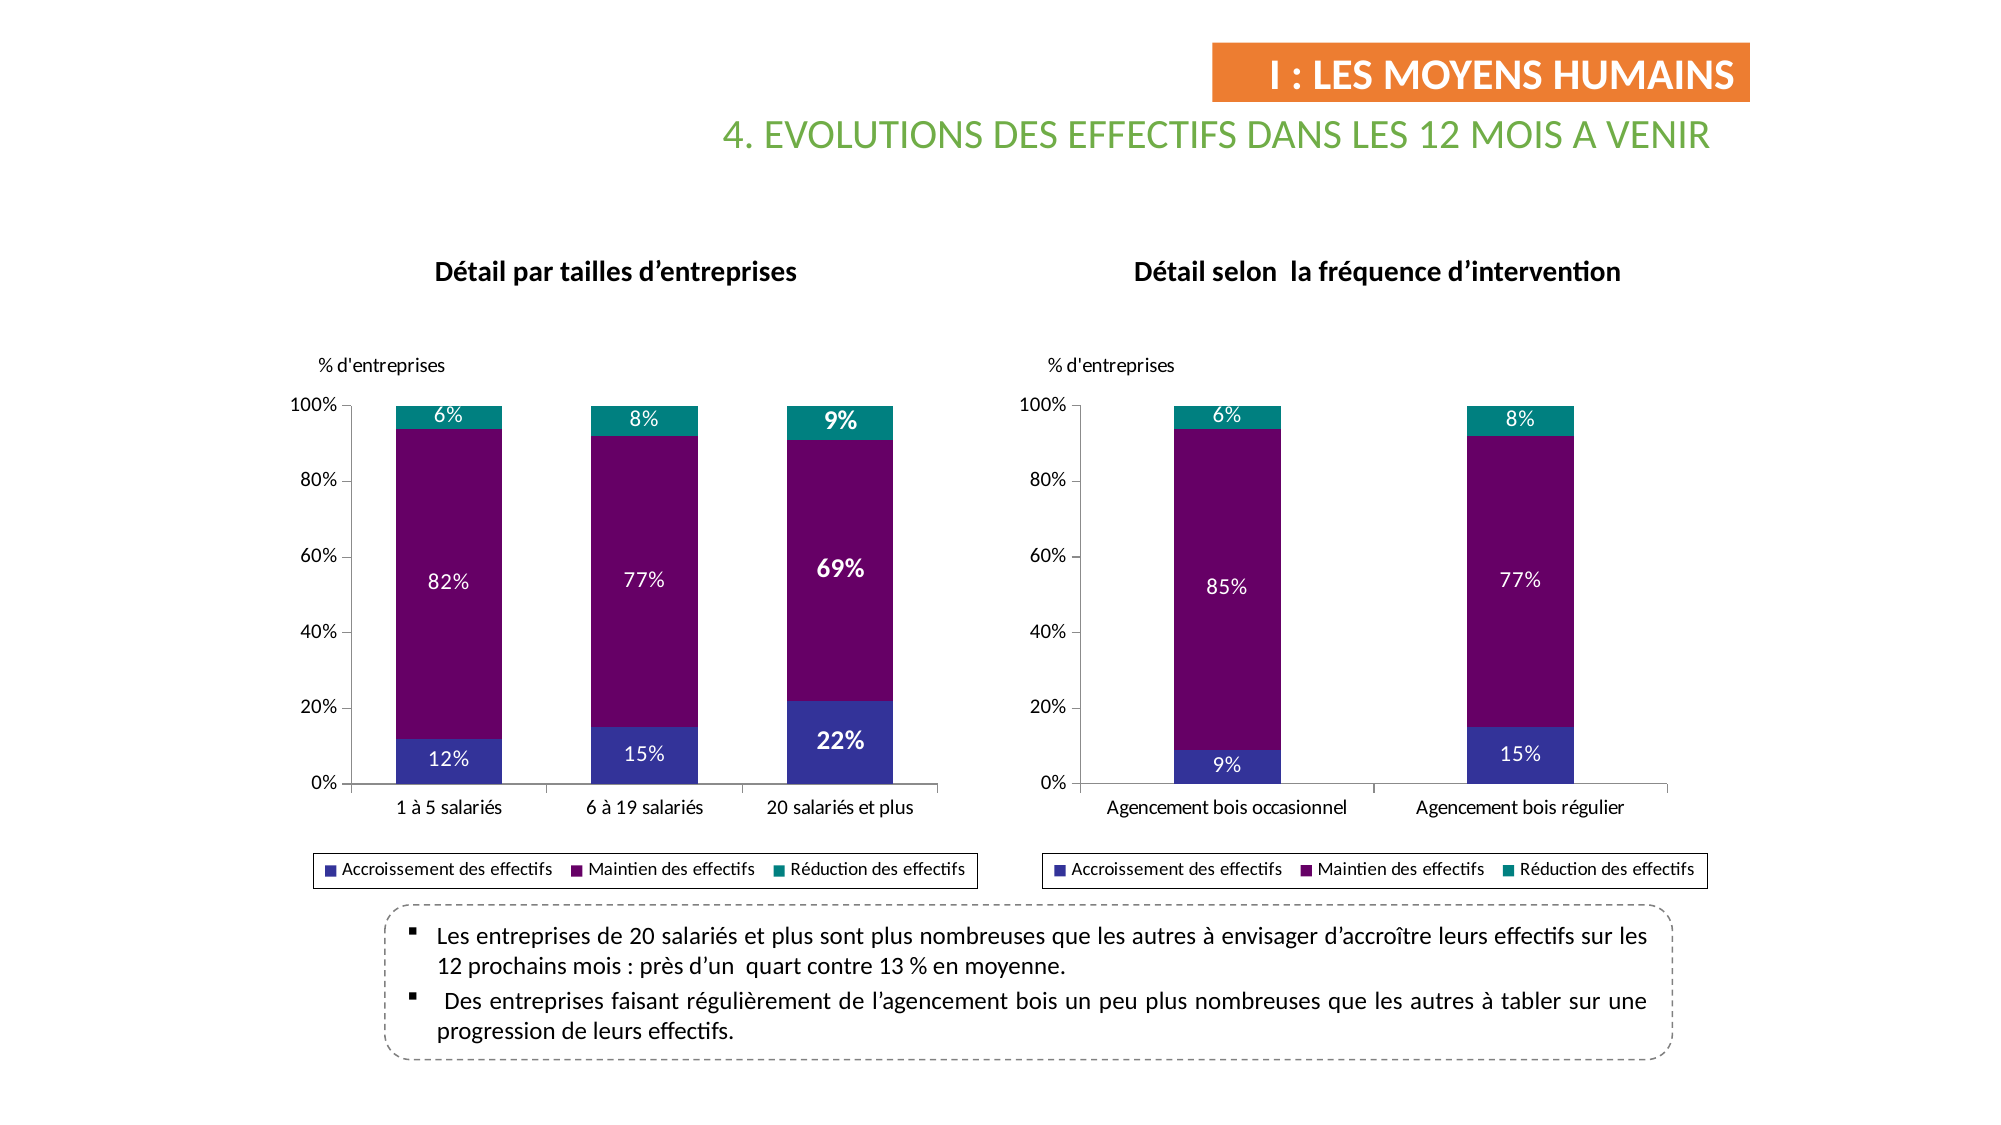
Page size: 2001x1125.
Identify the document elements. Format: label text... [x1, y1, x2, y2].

slide_number 19/60 [1412, 1042, 1863, 1103]
text_box Les entreprises de 20 salariés et plus sont plus nombreuses que les autres à envisager d’accroître leurs effectifs sur les 12 prochains mois : près d’un quart contre 13 % en moyenne. Des entreprises faisant régulièrement de l’agencement bois un peu plus nombreuses que les autres à tabler sur une progression de leurs effectifs. [384, 917, 1673, 1060]
text_box Détail par tailles d’entreprises [409, 245, 823, 295]
text_box Détail selon la fréquence d’intervention [1118, 245, 1638, 295]
chart [279, 349, 1748, 917]
text_box I : LES MOYENS HUMAINS [1212, 42, 1750, 102]
text_box 4. EVOLUTIONS DES EFFECTIFS DANS LES 12 MOIS A VENIR [680, 101, 1727, 161]
